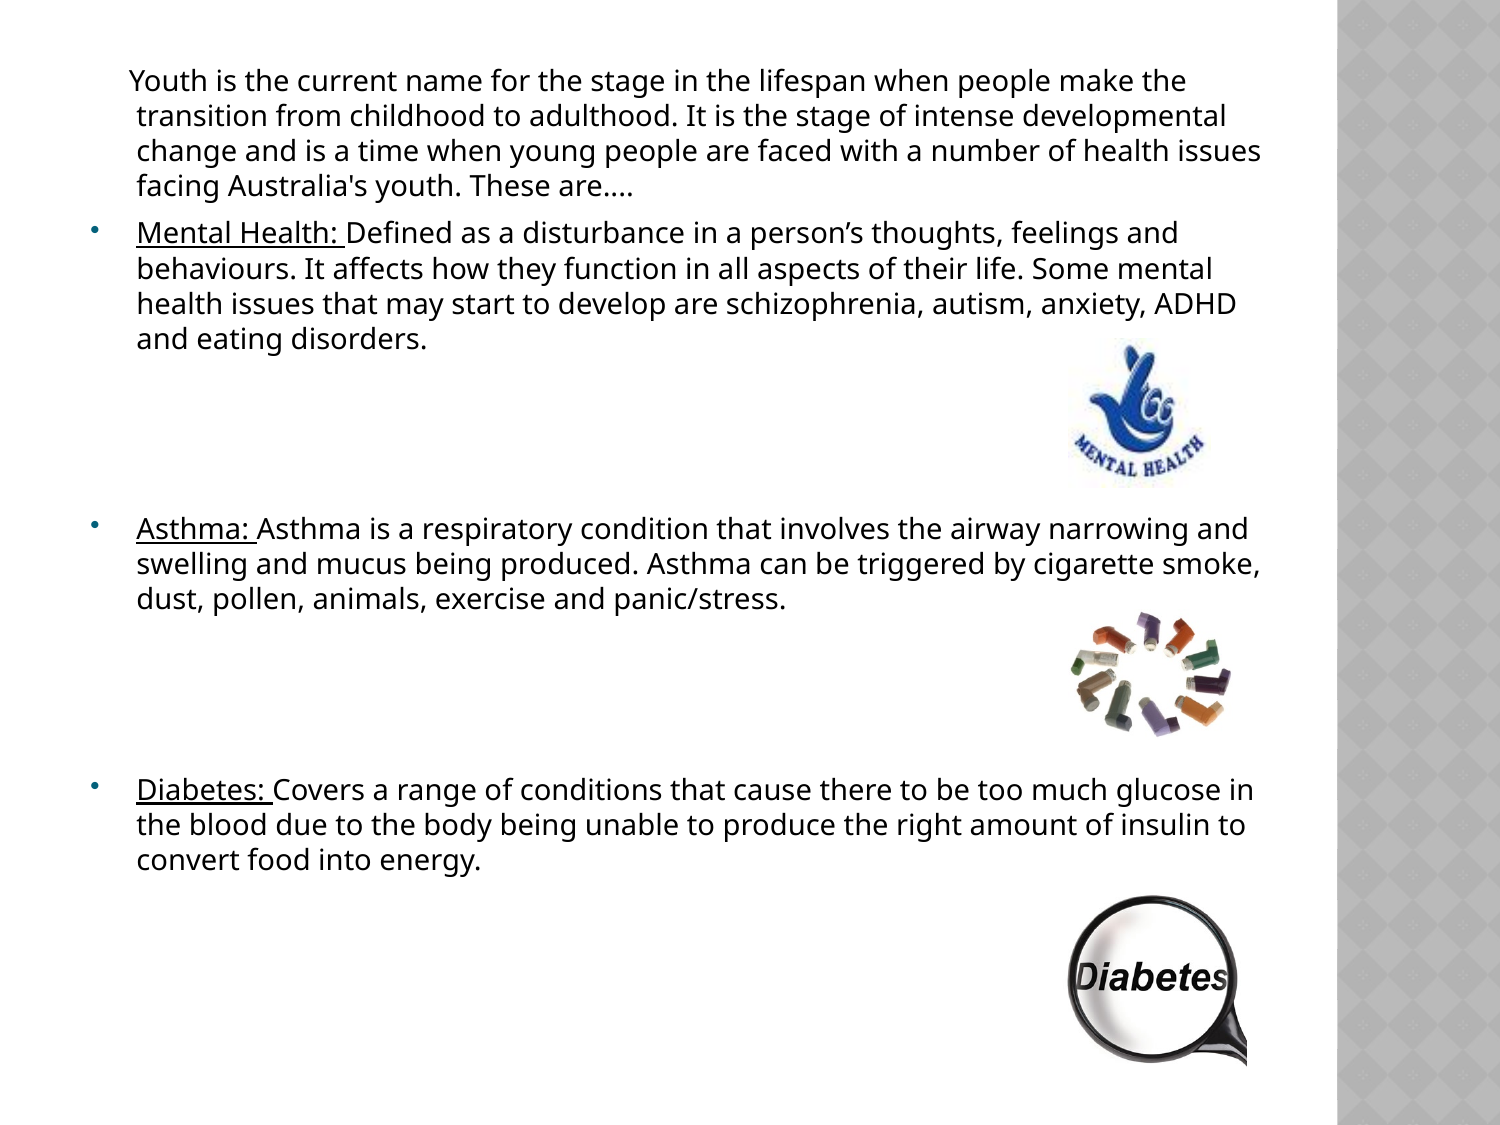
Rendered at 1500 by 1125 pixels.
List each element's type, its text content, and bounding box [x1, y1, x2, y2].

list Youth is the current name for the stage in the lifespan when people make the transition from childhood to adulthood. It is the stage of intense developmental change and is a time when young people are faced with a number of health issues facing Australia's youth. These are.... Mental Health: Defined as a disturbance in a person’s thoughts, feelings and behaviours. It affects how they function in all aspects of their life. Some mental health issues that may start to develop are schizophrenia, autism, anxiety, ADHD and eating disorders. Asthma: Asthma is a respiratory condition that involves the airway narrowing and swelling and mucus being produced. Asthma can be triggered by cigarette smoke, dust, pollen, animals, exercise and panic/stress. Diabetes: Covers a range of conditions that cause there to be too much glucose in the blood due to the body being unable to produce the right amount of insulin to convert food into energy. [76, 54, 1306, 1059]
picture [1068, 337, 1212, 488]
picture [1056, 881, 1247, 1078]
picture [1068, 609, 1235, 740]
